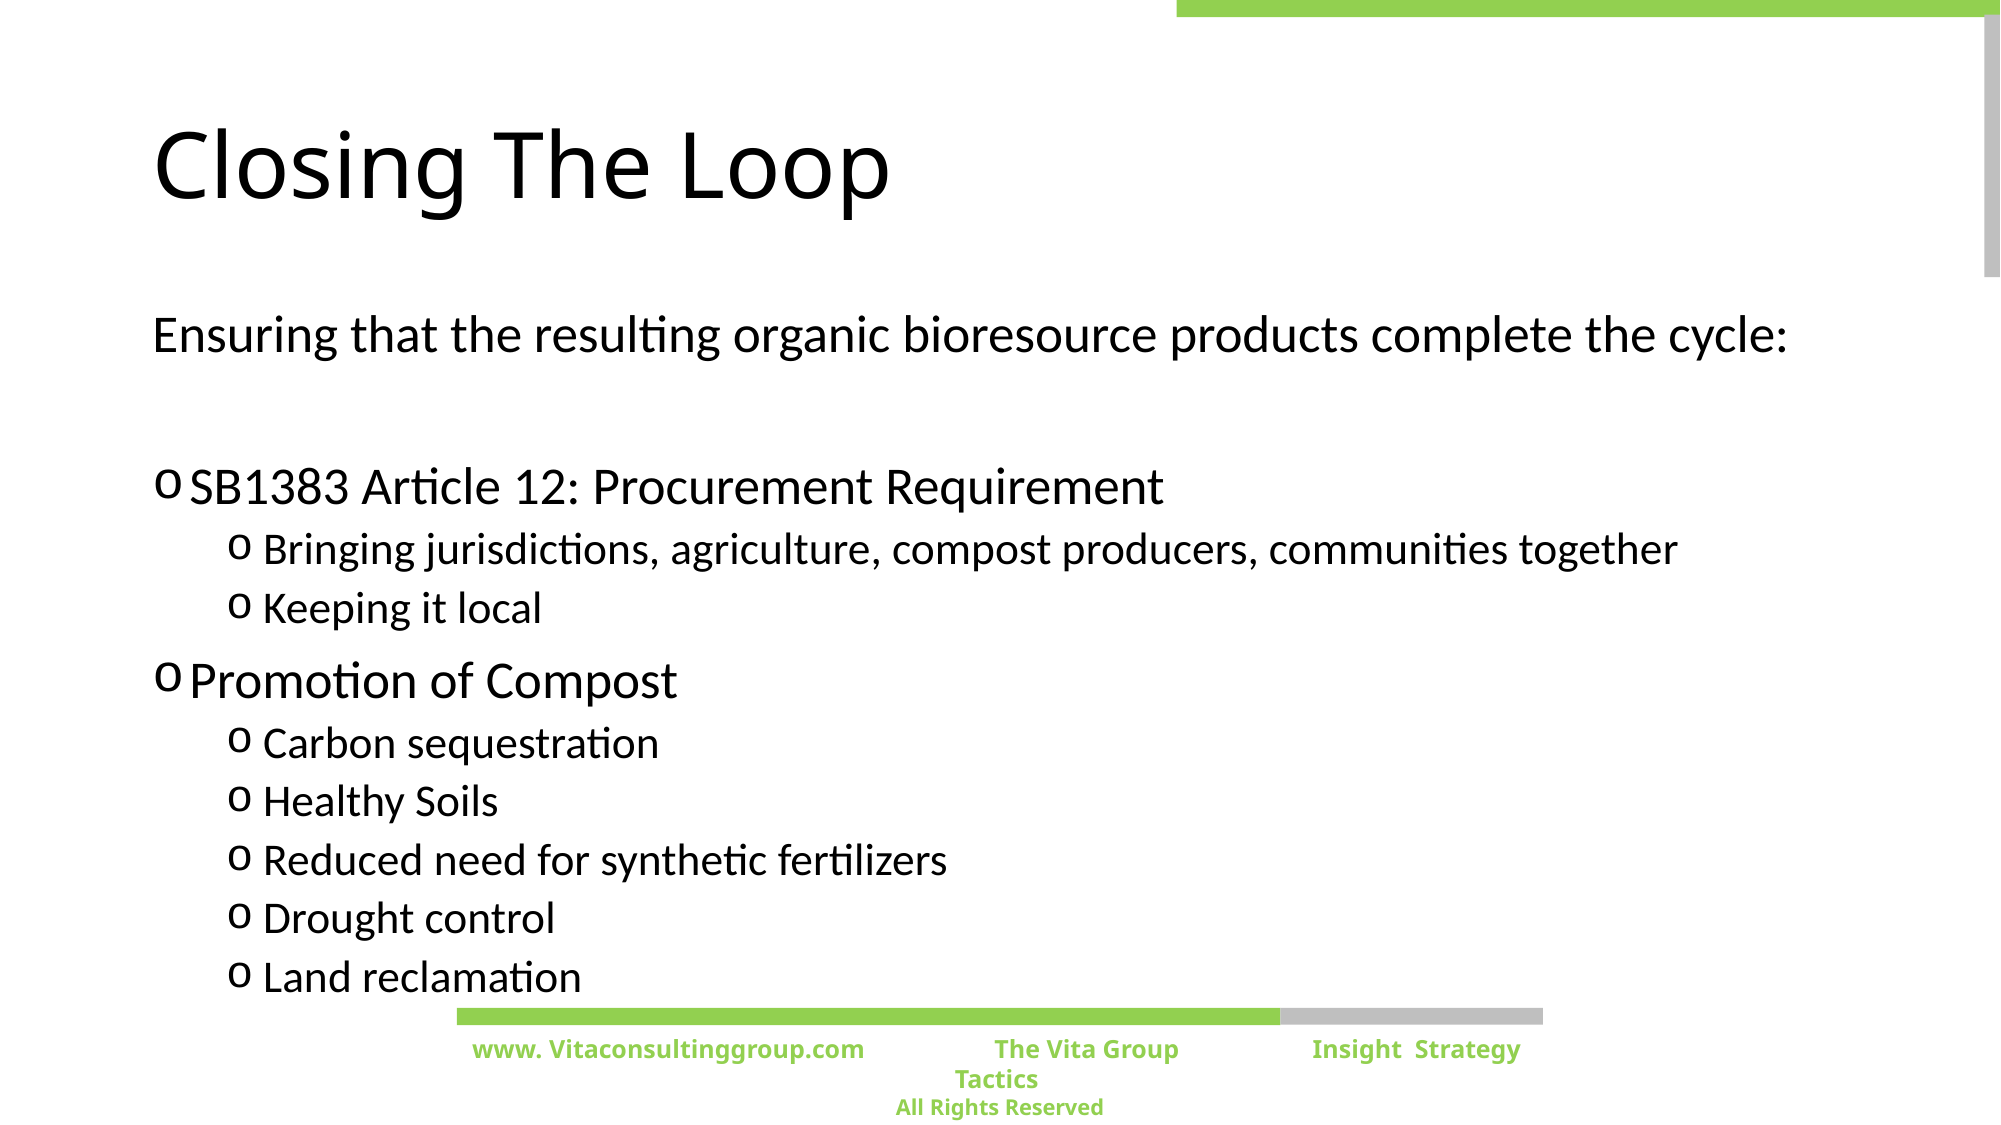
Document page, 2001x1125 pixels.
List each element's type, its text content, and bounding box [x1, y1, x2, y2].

text_box [1983, 14, 2000, 278]
title Closing The Loop [137, 59, 1863, 278]
text_box [1176, 0, 2000, 18]
footer www. Vitaconsultinggroup.com The Vita Group Insight Strategy Tactics All Rights Reserved [419, 1059, 1581, 1125]
list Ensuring that the resulting organic bioresource products complete the cycle: SB1383 Article 12: Procurement Requirement Bringing jurisdictions, agriculture, compost producers, communities together Keeping it local Promotion of Compost Carbon sequestration Healthy Soils Reduced need for synthetic fertilizers Drought control Land reclamation [137, 299, 1863, 1014]
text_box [456, 1007, 1543, 1026]
